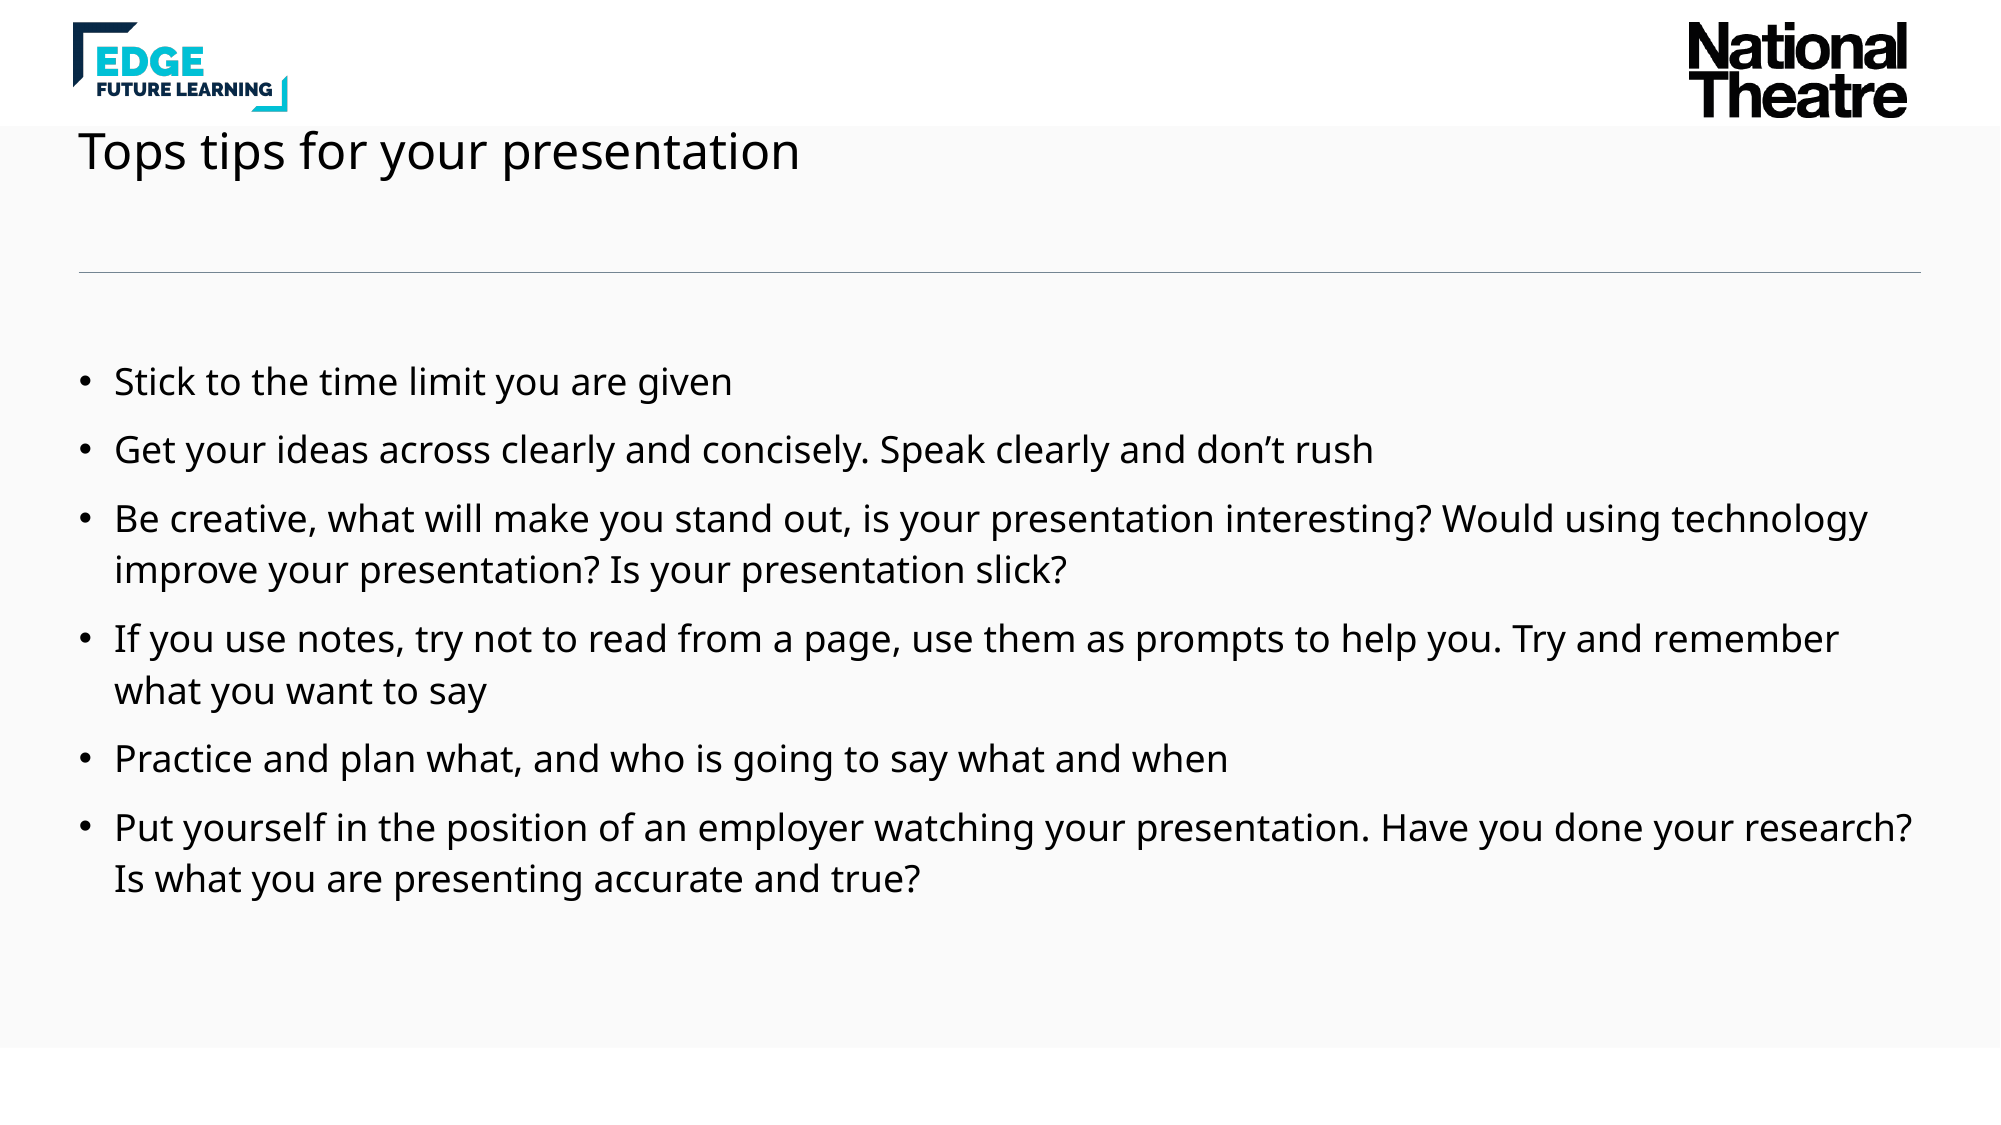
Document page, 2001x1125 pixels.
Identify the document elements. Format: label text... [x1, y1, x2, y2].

list Stick to the time limit you are given Get your ideas across clearly and concisely. Speak clearly and don’t rush Be creative, what will make you stand out, is your presentation interesting? Would using technology improve your presentation? Is your presentation slick? If you use notes, try not to read from a page, use them as prompts to help you. Try and remember what you want to say Practice and plan what, and who is going to say what and when Put yourself in the position of an employer watching your presentation. Have you done your research? Is what you are presenting accurate and true? [78, 350, 1922, 974]
picture [1689, 22, 1907, 118]
title Tops tips for your presentation [78, 125, 1922, 241]
picture [38, 0, 298, 123]
